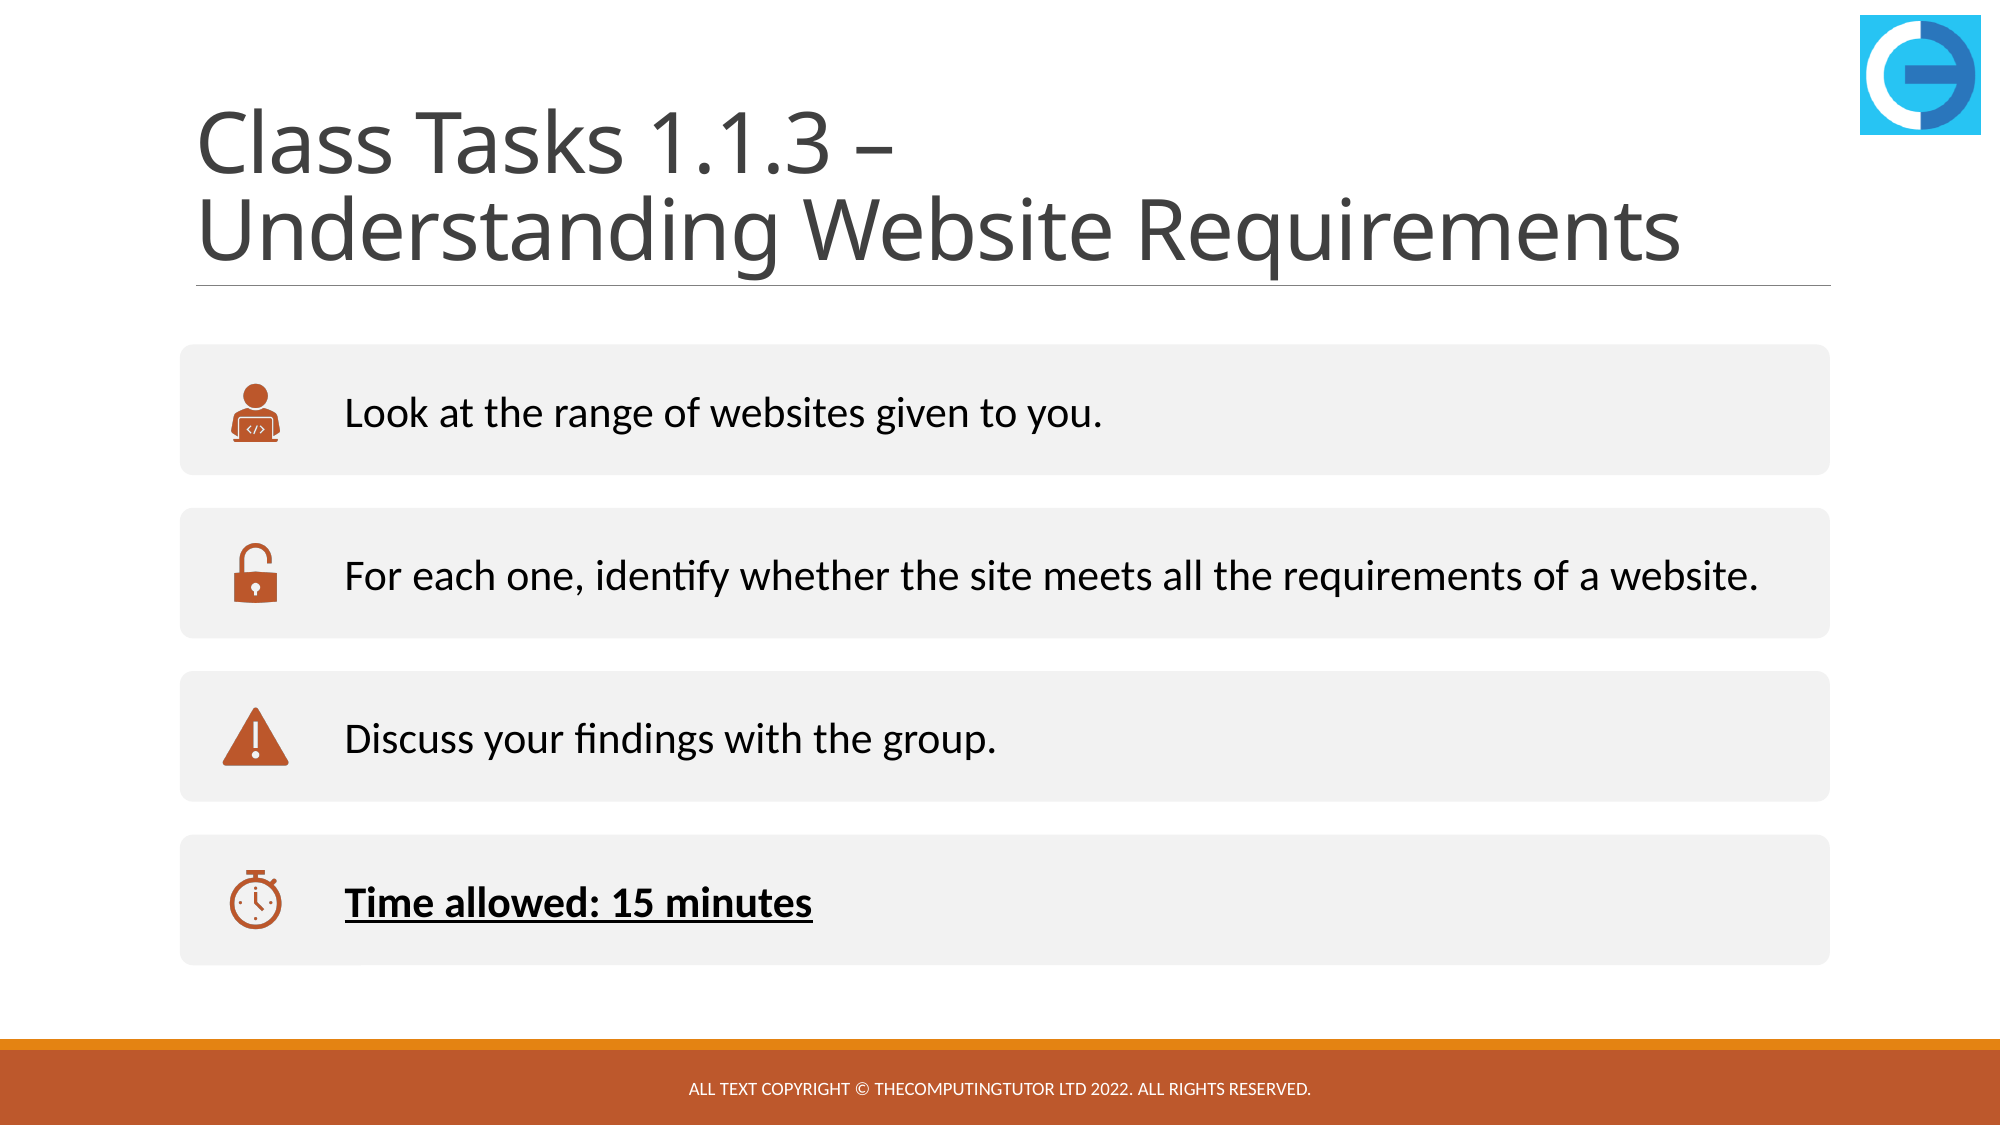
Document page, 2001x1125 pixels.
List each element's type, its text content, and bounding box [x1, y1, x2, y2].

title Class Tasks 1.1.3 – Understanding Website Requirements [180, 47, 1830, 285]
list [179, 343, 1831, 966]
footer All text copyright © TheComputingTutor Ltd 2022. All rights Reserved. [604, 1059, 1396, 1120]
picture [1860, 15, 1981, 135]
